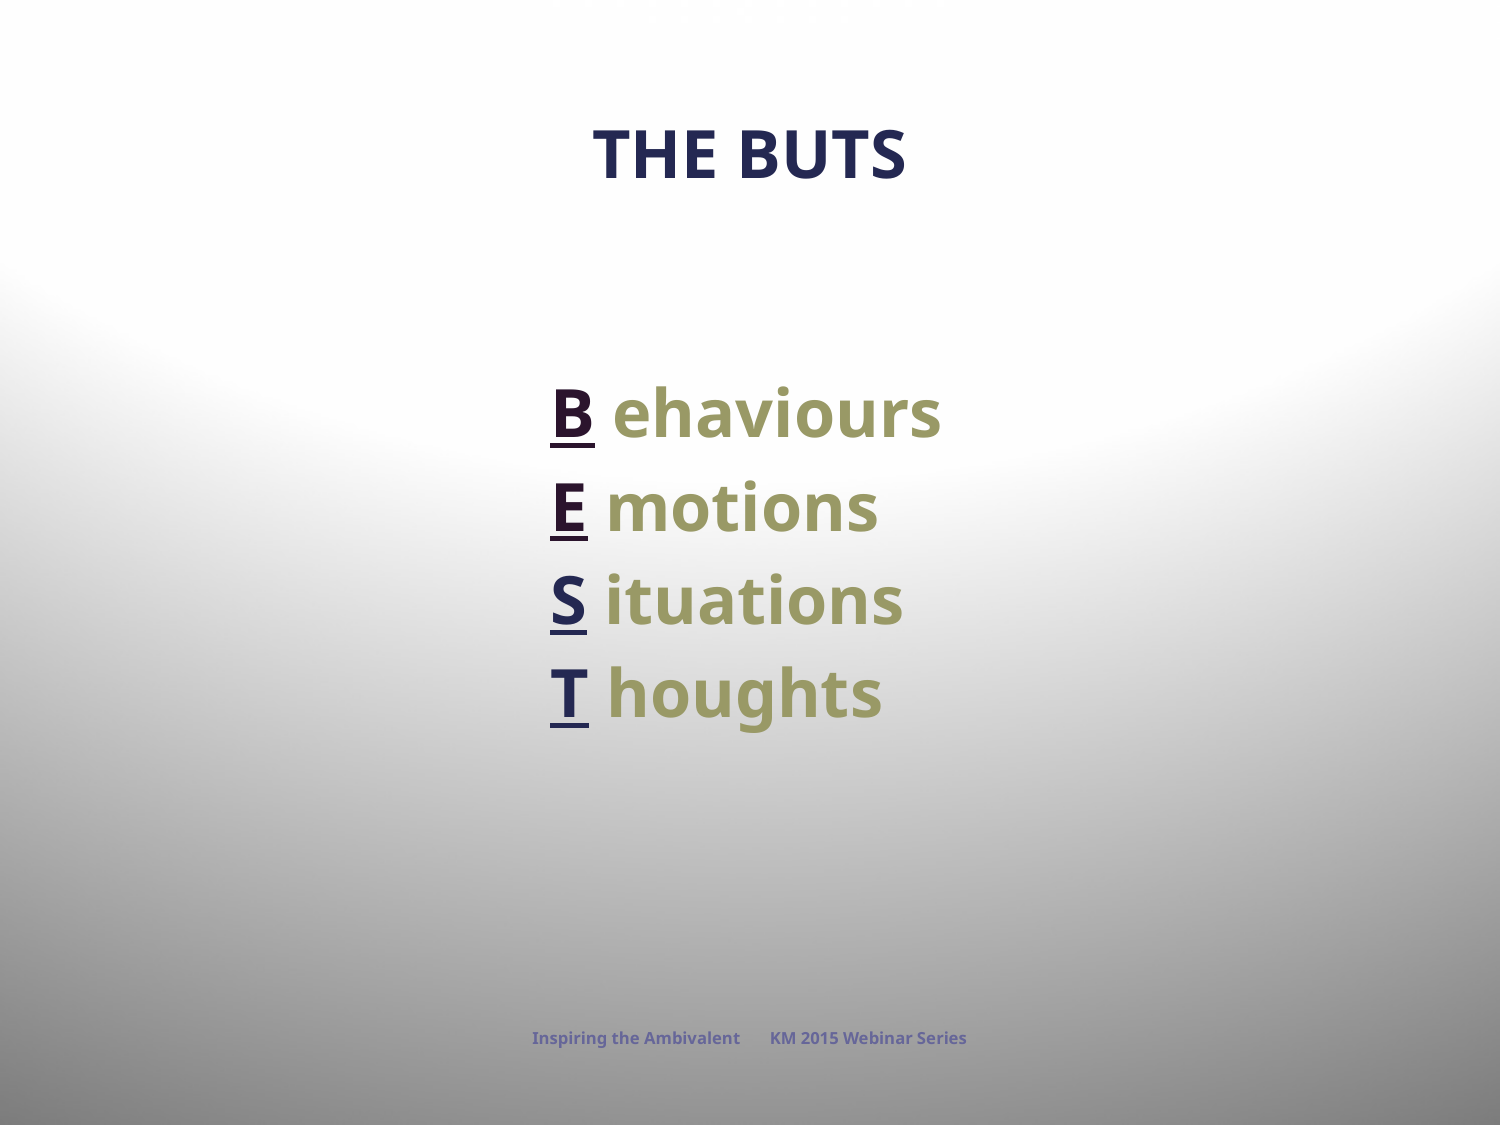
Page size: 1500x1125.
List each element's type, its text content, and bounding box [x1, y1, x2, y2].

text_box B ehaviours E motions S ituations T houghts [543, 367, 957, 758]
text_box The buts [72, 66, 1428, 237]
footer Inspiring the Ambivalent KM 2015 Webinar Series [512, 1024, 988, 1103]
picture [0, 0, 1500, 1125]
